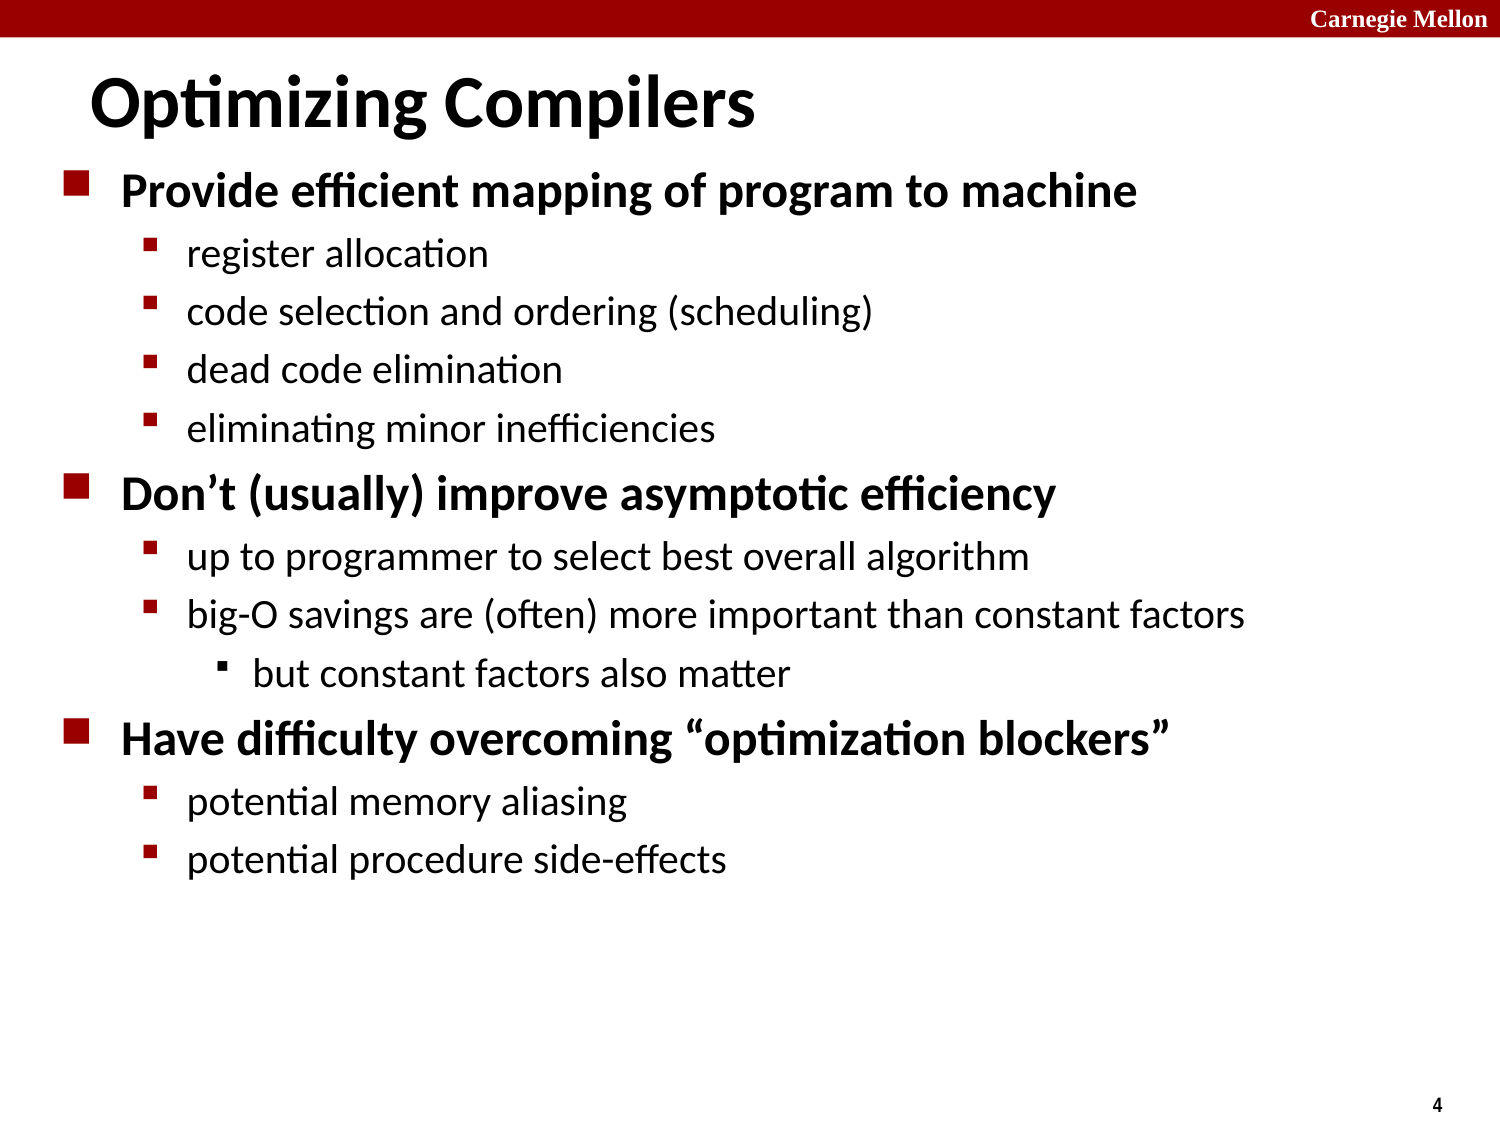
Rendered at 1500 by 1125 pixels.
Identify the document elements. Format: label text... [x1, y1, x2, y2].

list Provide efficient mapping of program to machine register allocation code selection and ordering (scheduling) dead code elimination eliminating minor inefficiencies Don’t (usually) improve asymptotic efficiency up to programmer to select best overall algorithm big-O savings are (often) more important than constant factors but constant factors also matter Have difficulty overcoming “optimization blockers” potential memory aliasing potential procedure side-effects [49, 149, 1476, 1088]
title Optimizing Compilers [74, 49, 1152, 145]
